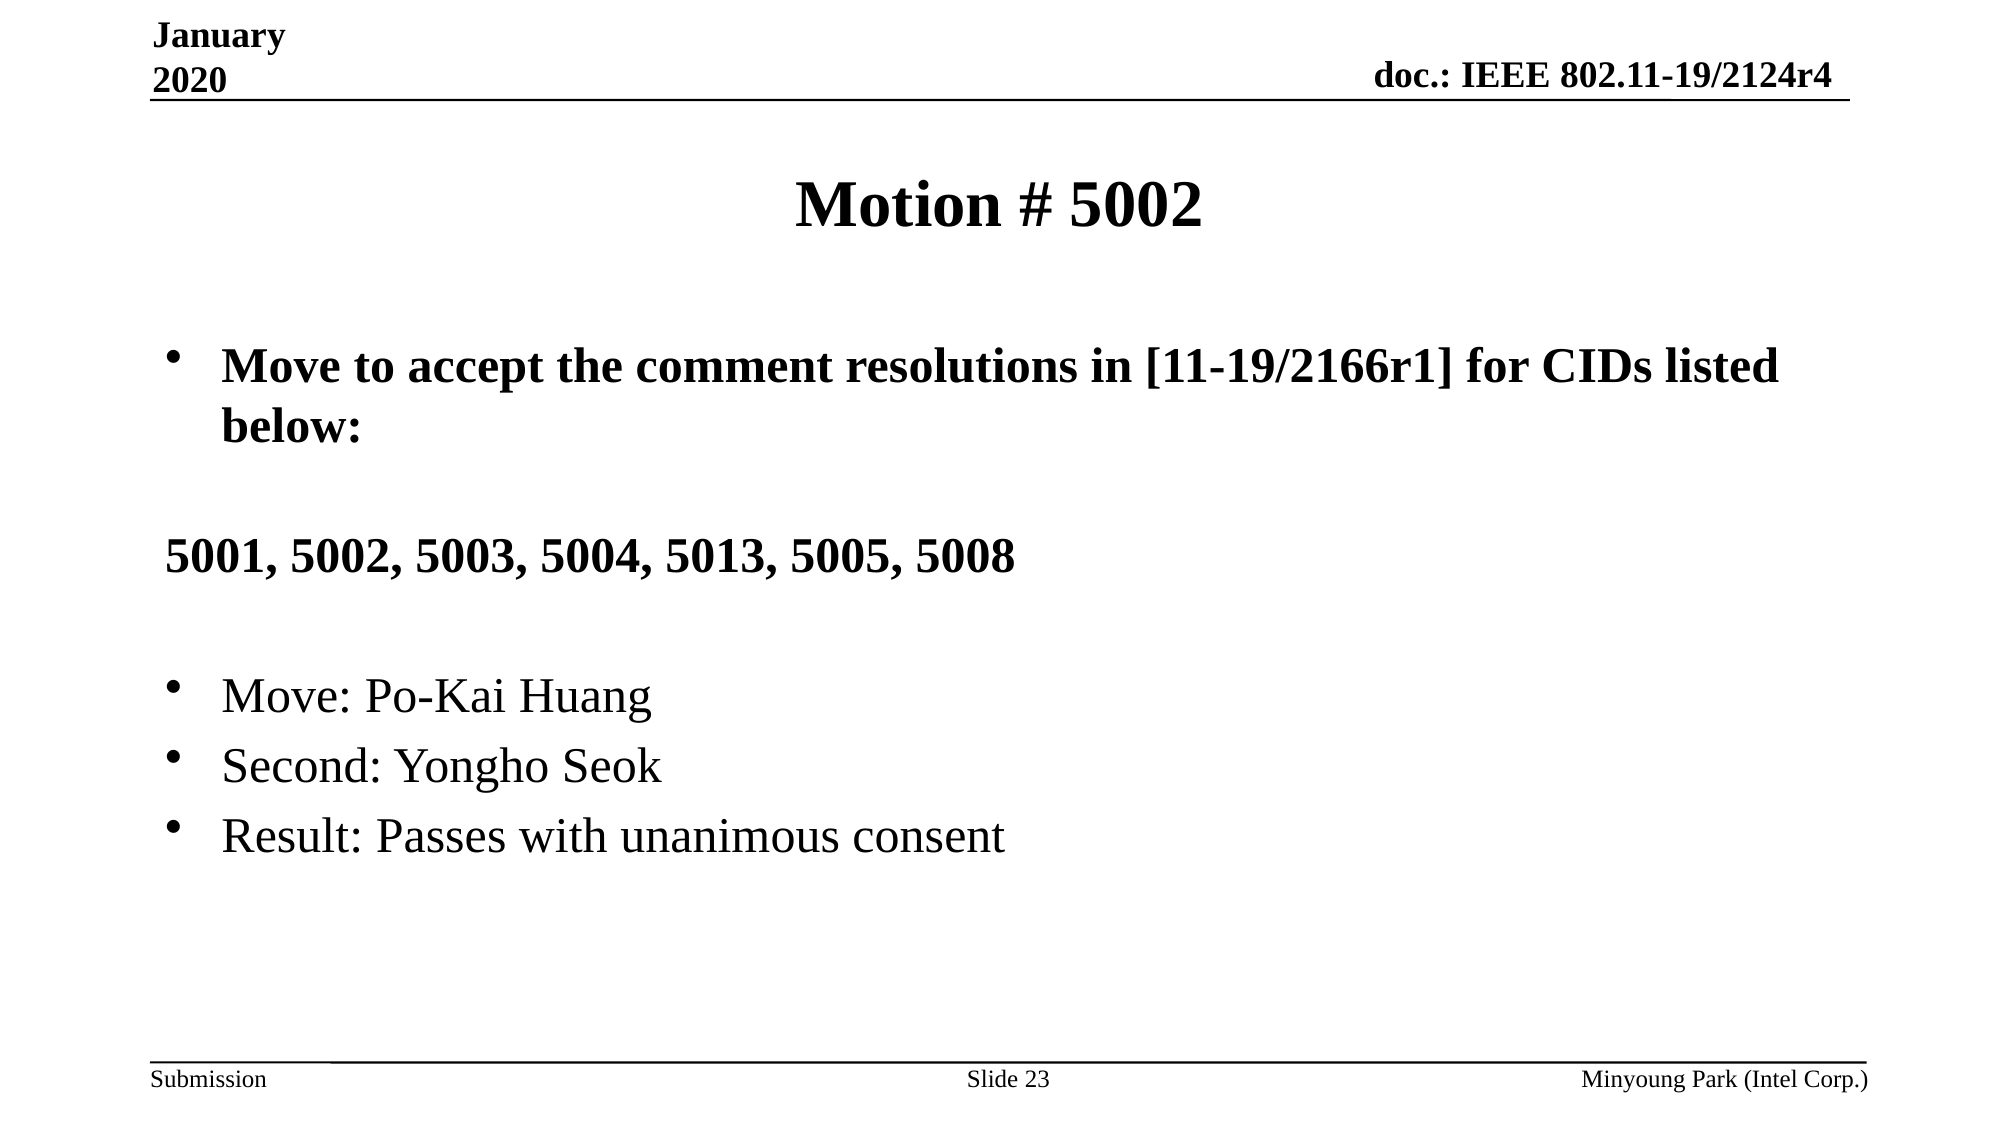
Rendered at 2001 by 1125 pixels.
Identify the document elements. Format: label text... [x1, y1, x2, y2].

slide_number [152, 54, 347, 101]
list Move to accept the comment resolutions in [11-19/2166r1] for CIDs listed below: 5001, 5002, 5003, 5004, 5013, 5005, 5008 Move: Po-Kai Huang Second: Yongho Seok Result: Passes with unanimous consent [150, 324, 1850, 1000]
title Motion # 5002 [150, 112, 1850, 288]
footer Minyoung Park (Intel Corp.) [1266, 1061, 1869, 1093]
slide_number Slide 23 [964, 1061, 1053, 1093]
